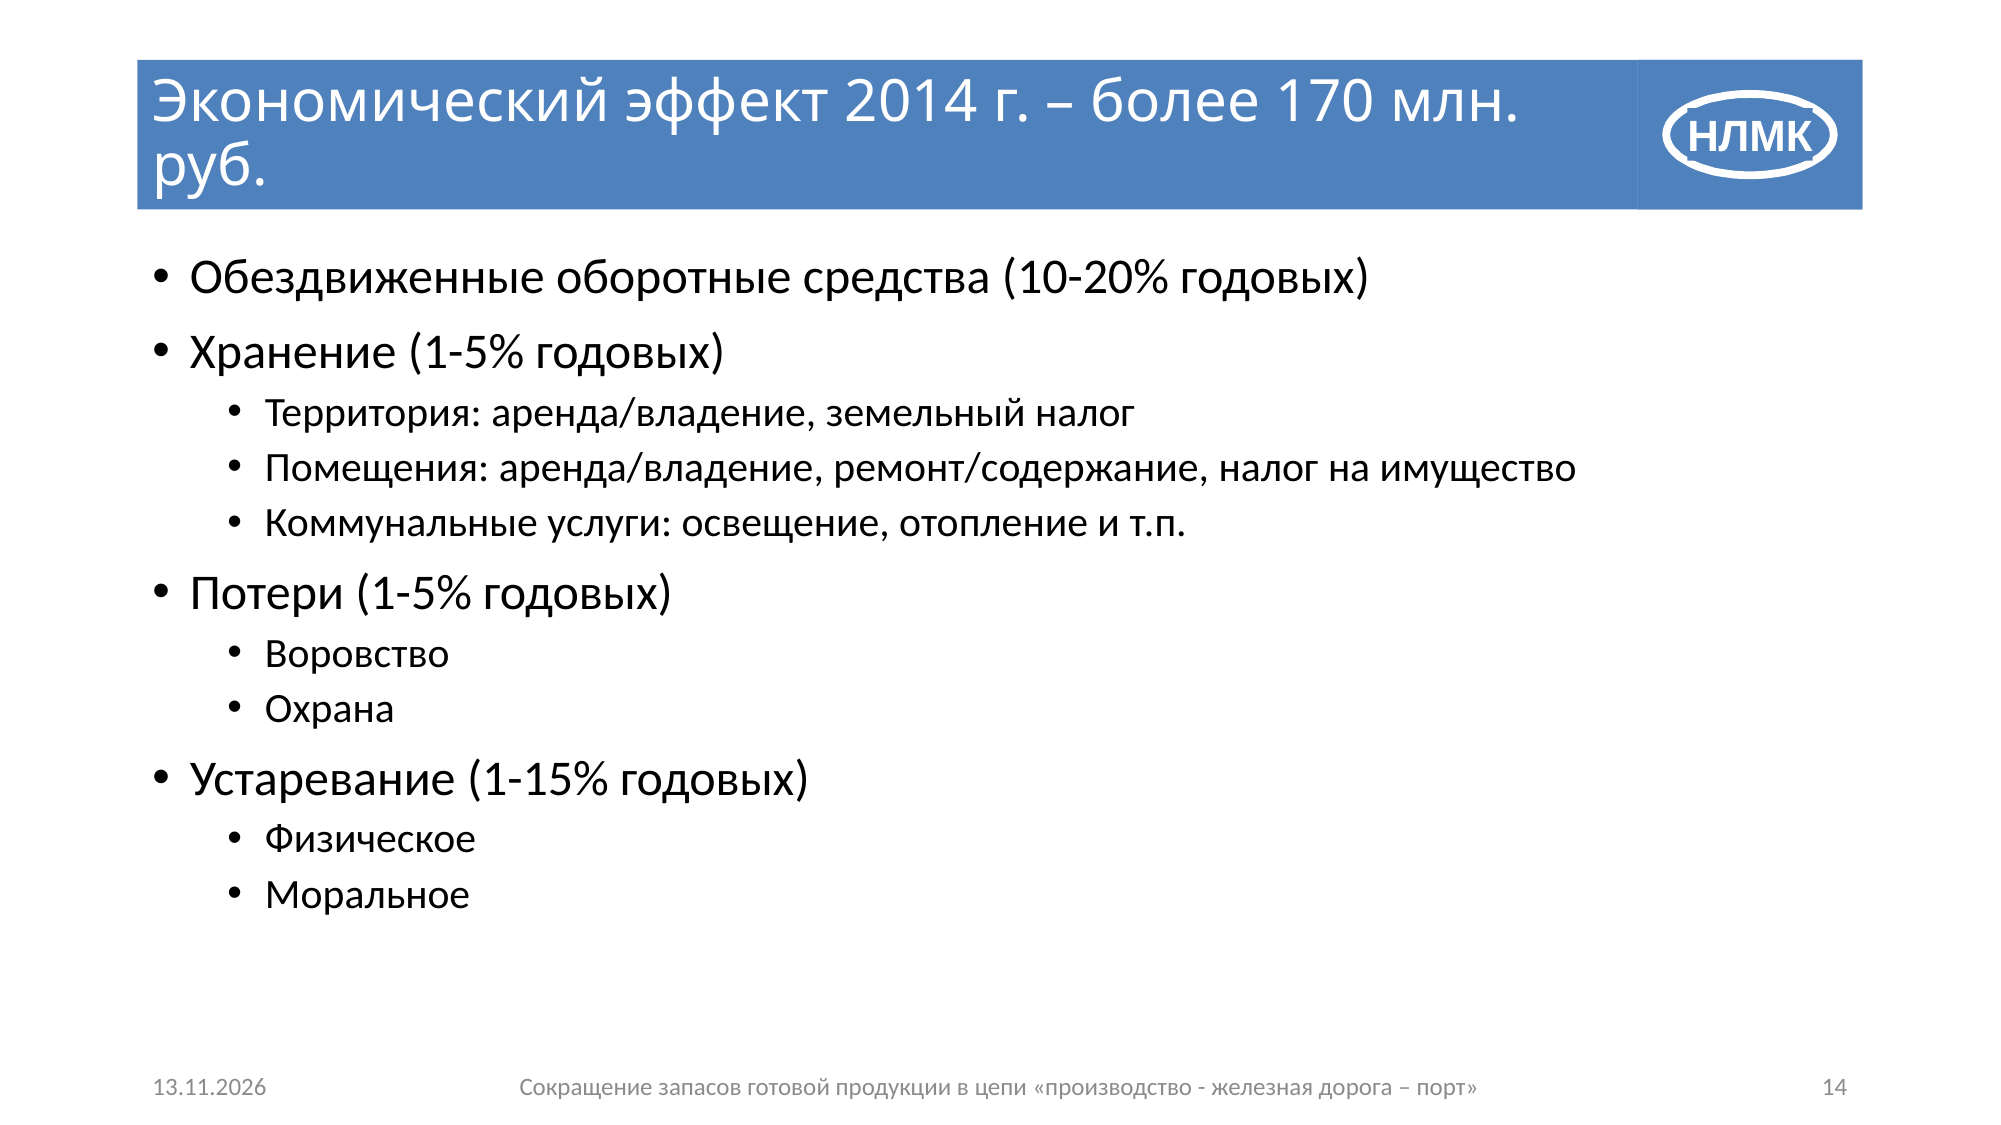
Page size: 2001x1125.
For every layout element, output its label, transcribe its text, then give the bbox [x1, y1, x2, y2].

slide_number 14 [1412, 1068, 1863, 1103]
list Обездвиженные оборотные средства (10-20% годовых) Хранение (1-5% годовых) Территория: аренда/владение, земельный налог Помещения: аренда/владение, ремонт/содержание, налог на имущество Коммунальные услуги: освещение, отопление и т.п. Потери (1-5% годовых) Воровство Охрана Устаревание (1-15% годовых) Физическое Моральное [137, 243, 1863, 1035]
title Экономический эффект 2014 г. – более 170 млн. руб. [137, 59, 1638, 210]
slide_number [137, 1068, 458, 1103]
footer Сокращение запасов готовой продукции в цепи «производство - железная дорога – порт» [458, 1068, 1412, 1103]
